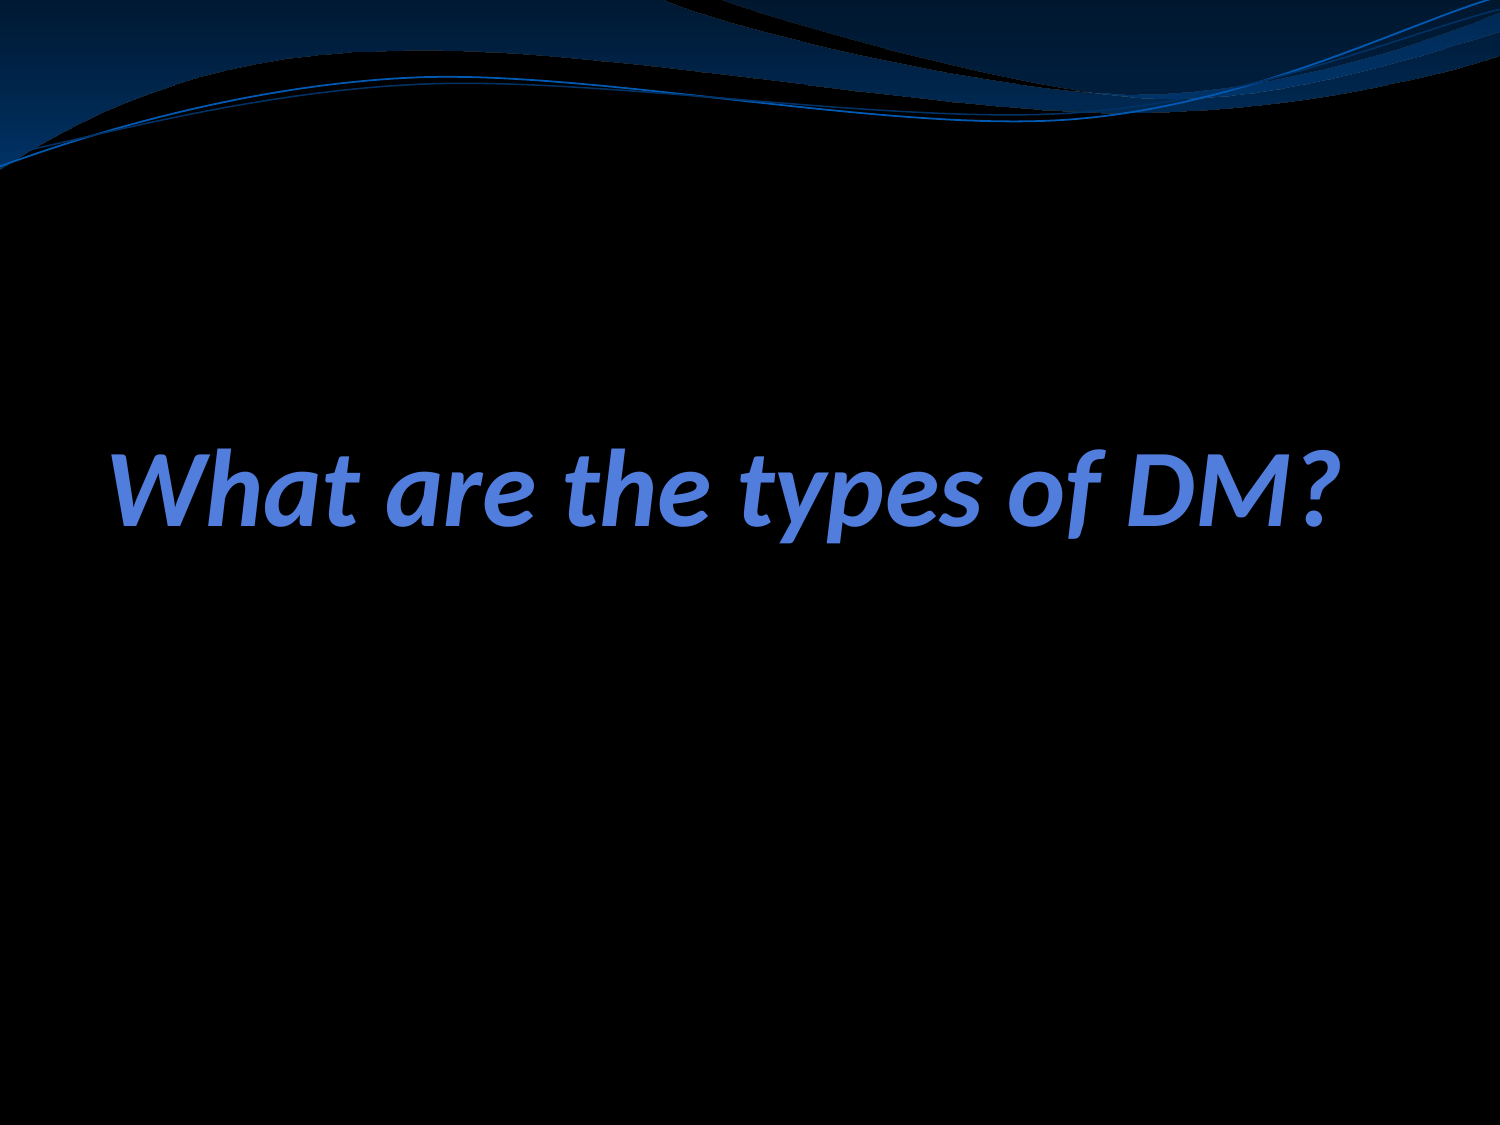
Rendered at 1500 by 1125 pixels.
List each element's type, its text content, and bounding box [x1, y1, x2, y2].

title What are the types of DM? [87, 324, 1363, 549]
